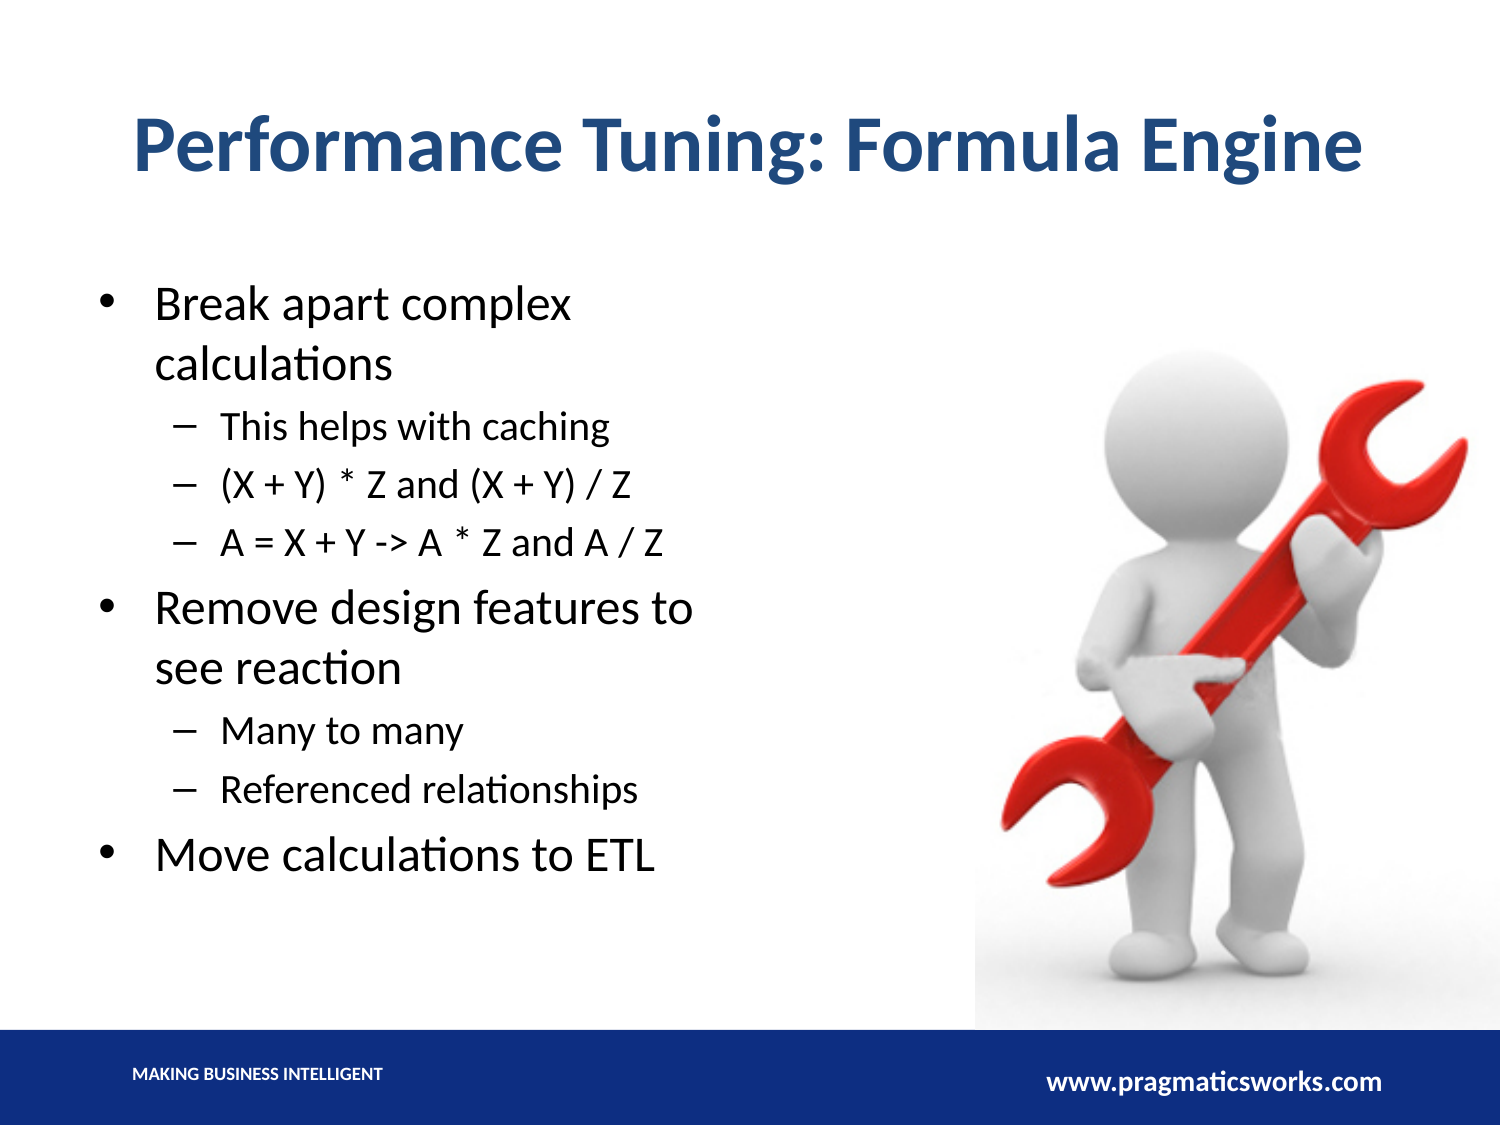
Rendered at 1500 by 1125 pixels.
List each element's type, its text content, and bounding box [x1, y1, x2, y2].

title Performance Tuning: Formula Engine [75, 45, 1425, 233]
list Break apart complex calculations This helps with caching (X + Y) * Z and (X + Y) / Z A = X + Y -> A * Z and A / Z Remove design features to see reaction Many to many Referenced relationships Move calculations to ETL [83, 262, 788, 925]
picture [974, 328, 1500, 1031]
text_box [0, 1029, 1500, 1125]
